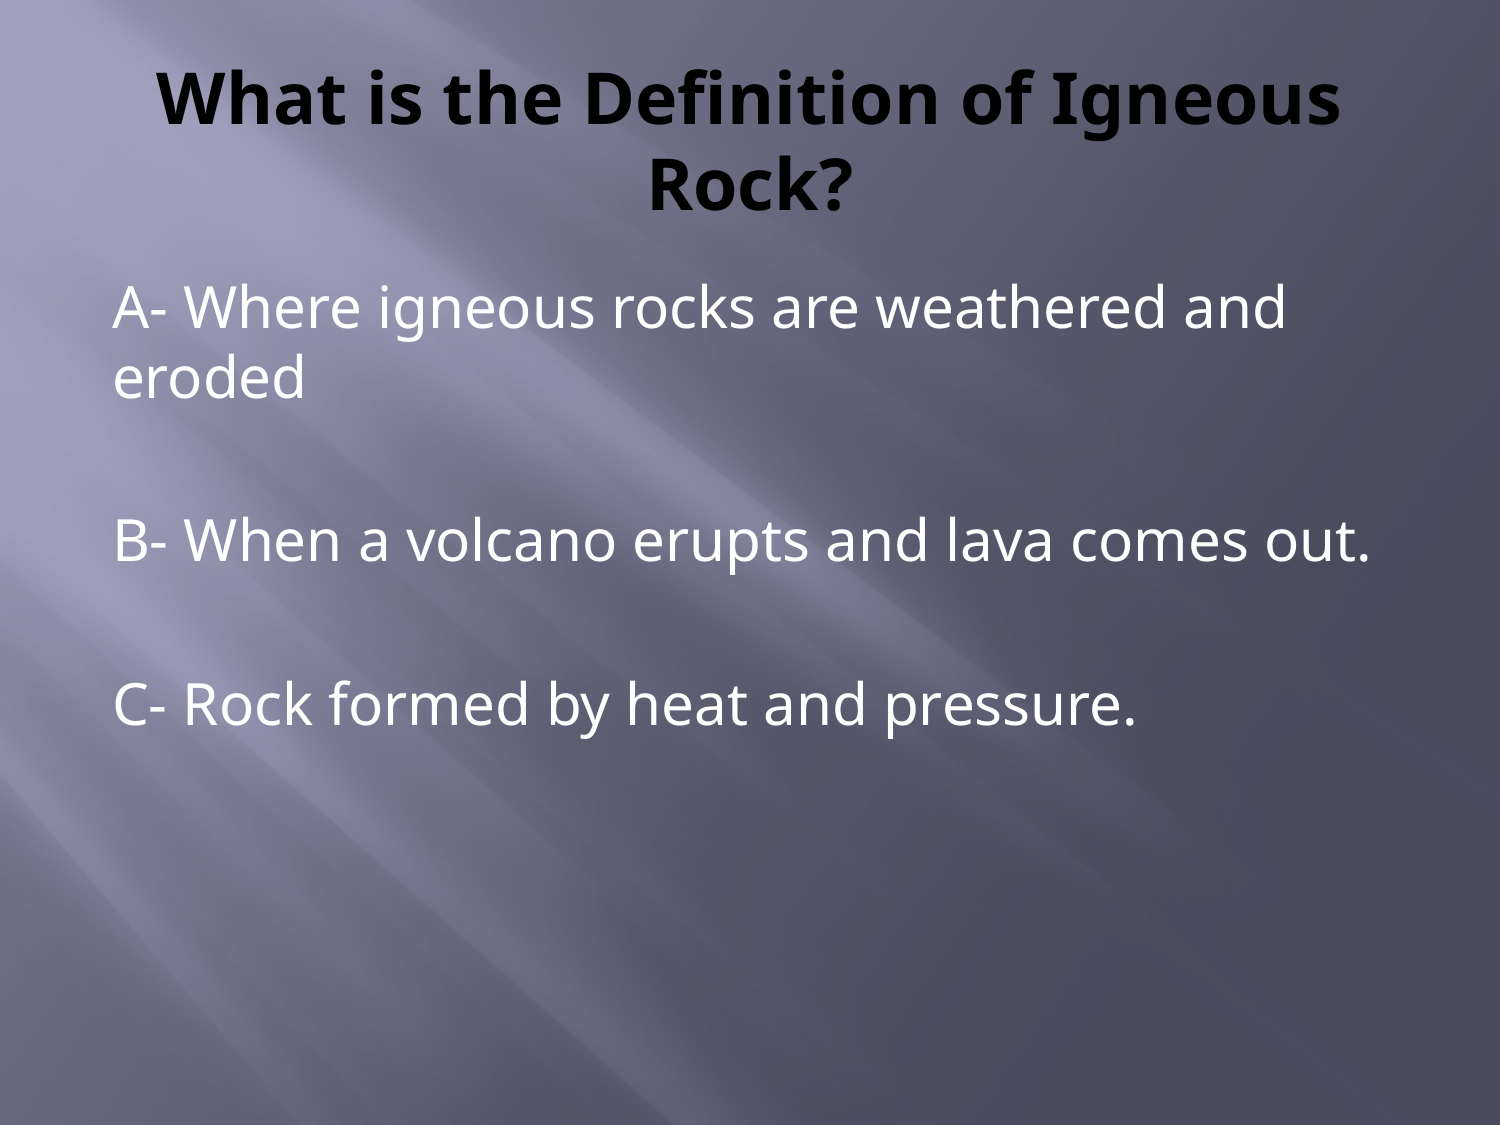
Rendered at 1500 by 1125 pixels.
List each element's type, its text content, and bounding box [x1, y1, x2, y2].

list A- Where igneous rocks are weathered and eroded B- When a volcano erupts and lava comes out. C- Rock formed by heat and pressure. [75, 262, 1425, 1035]
title What is the Definition of Igneous Rock? [75, 45, 1425, 233]
